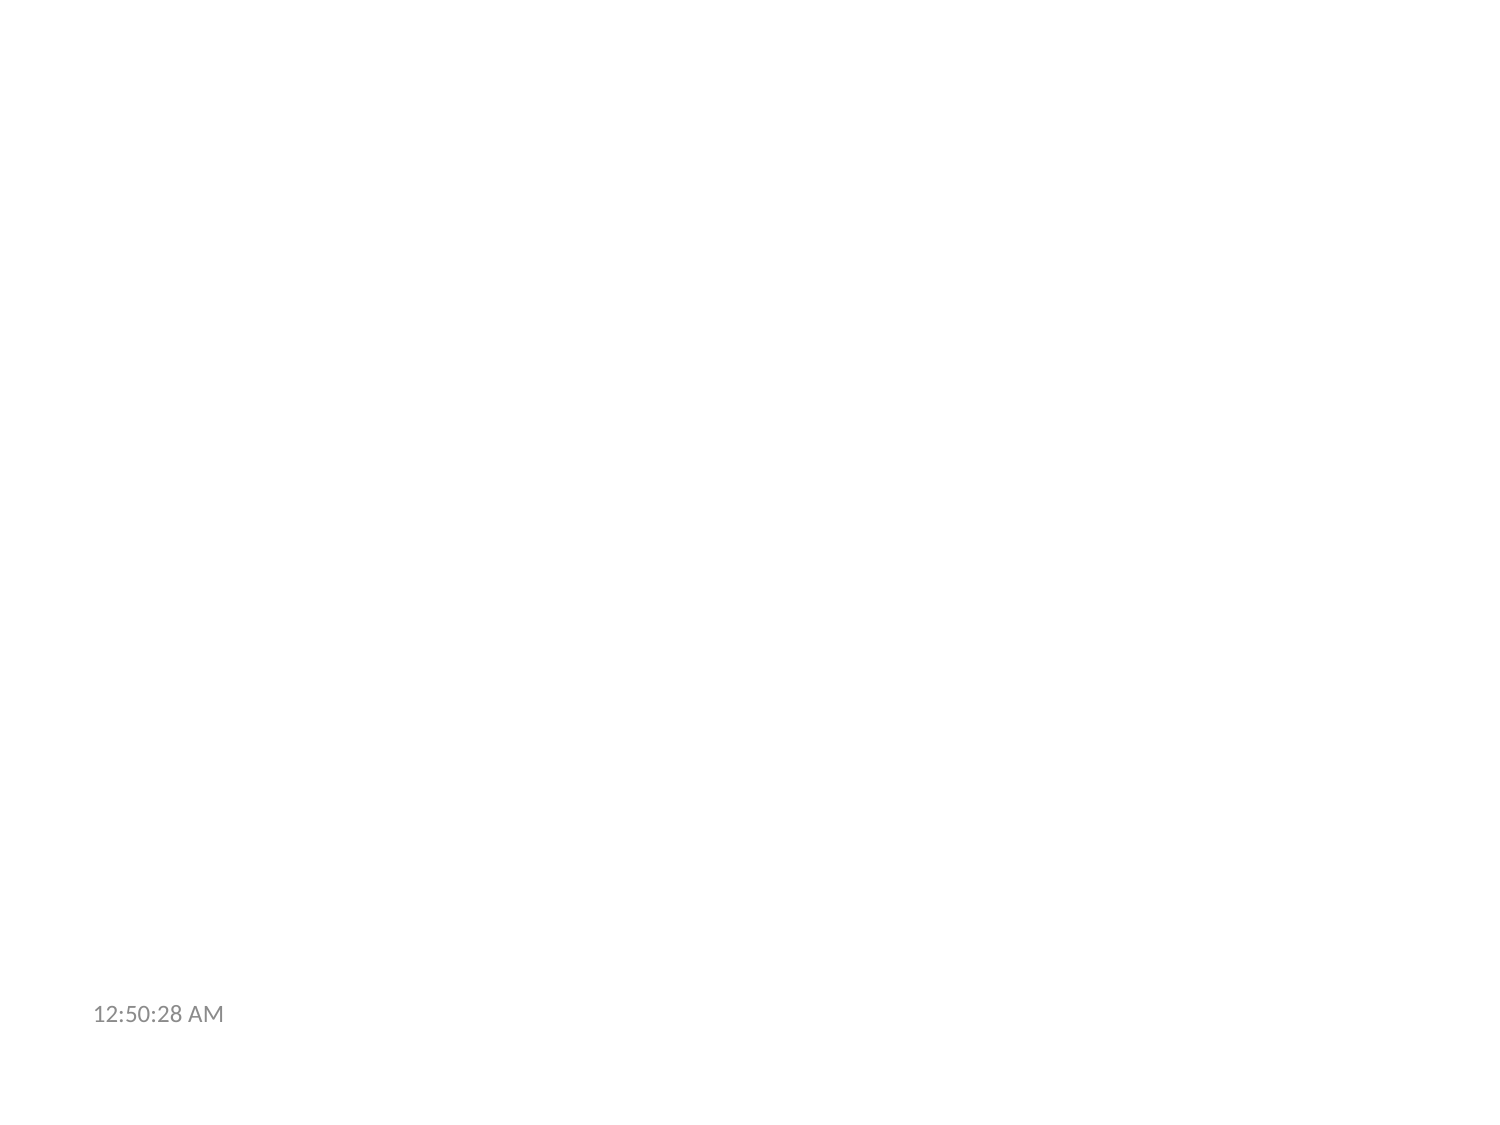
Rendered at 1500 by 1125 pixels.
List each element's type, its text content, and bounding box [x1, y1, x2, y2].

text_box 3:35:09 PM [77, 982, 428, 1043]
